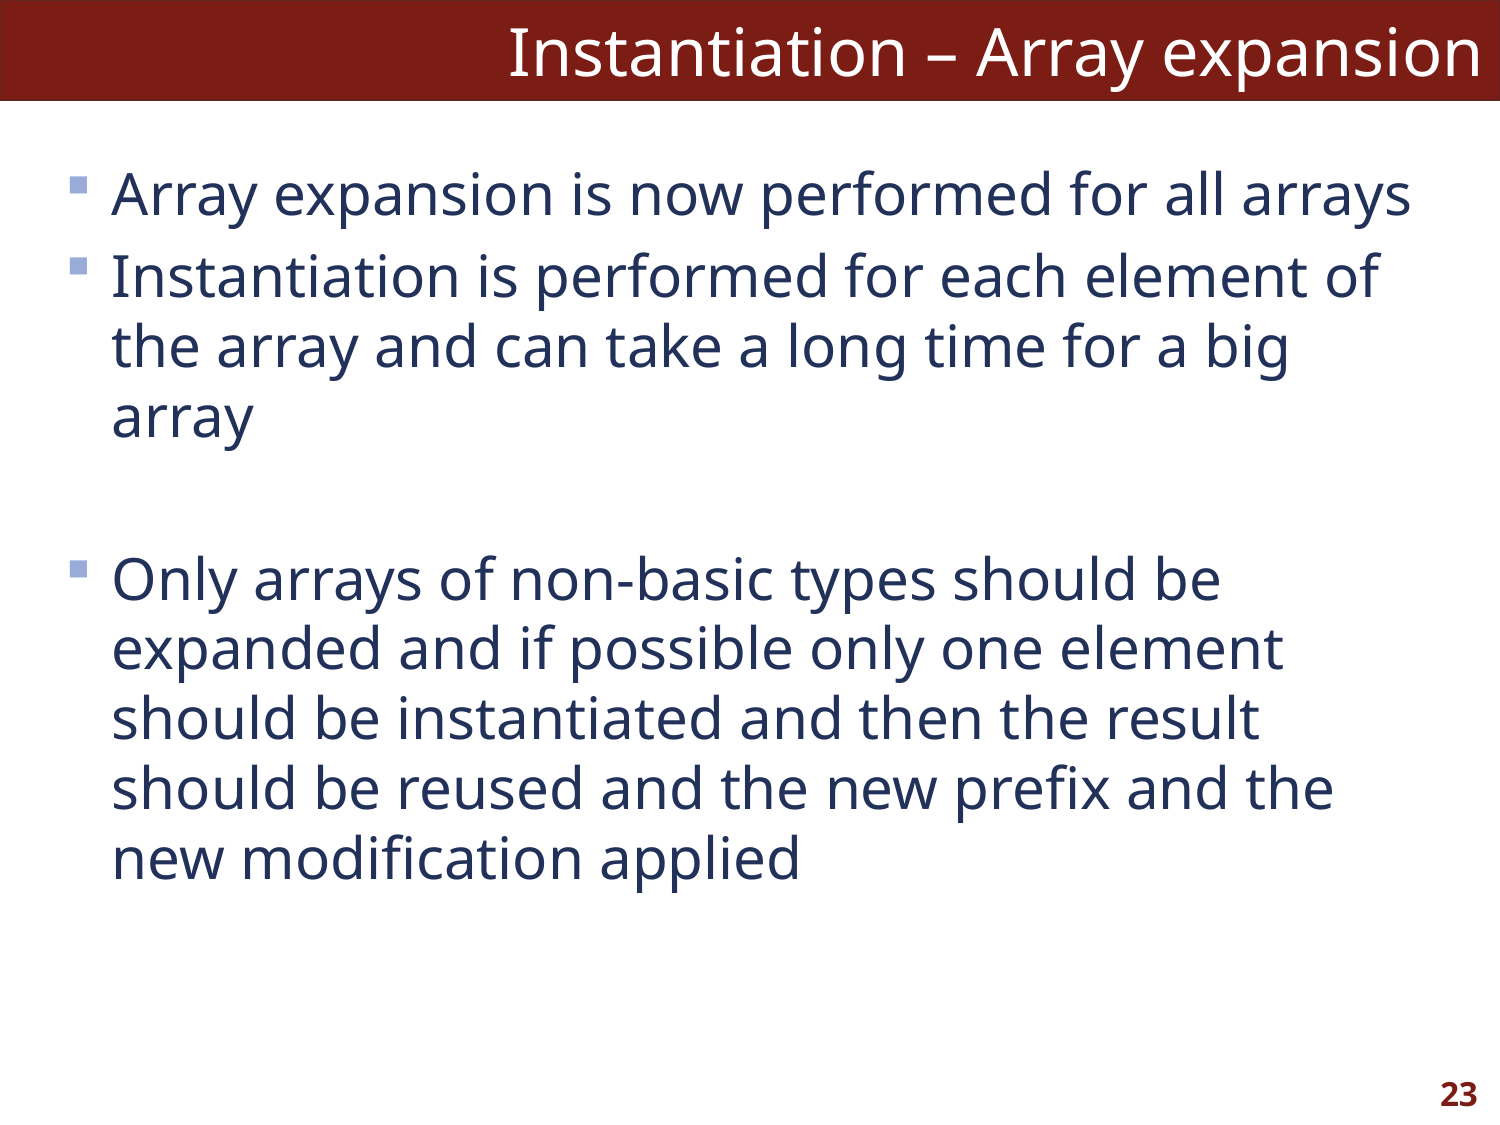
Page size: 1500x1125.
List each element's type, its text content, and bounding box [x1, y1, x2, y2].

list Array expansion is now performed for all arrays Instantiation is performed for each element of the array and can take a long time for a big array Only arrays of non-basic types should be expanded and if possible only one element should be instantiated and then the result should be reused and the new prefix and the new modification applied [49, 149, 1451, 1076]
title Instantiation – Array expansion [274, 0, 1500, 101]
slide_number 23 [1342, 1065, 1494, 1116]
